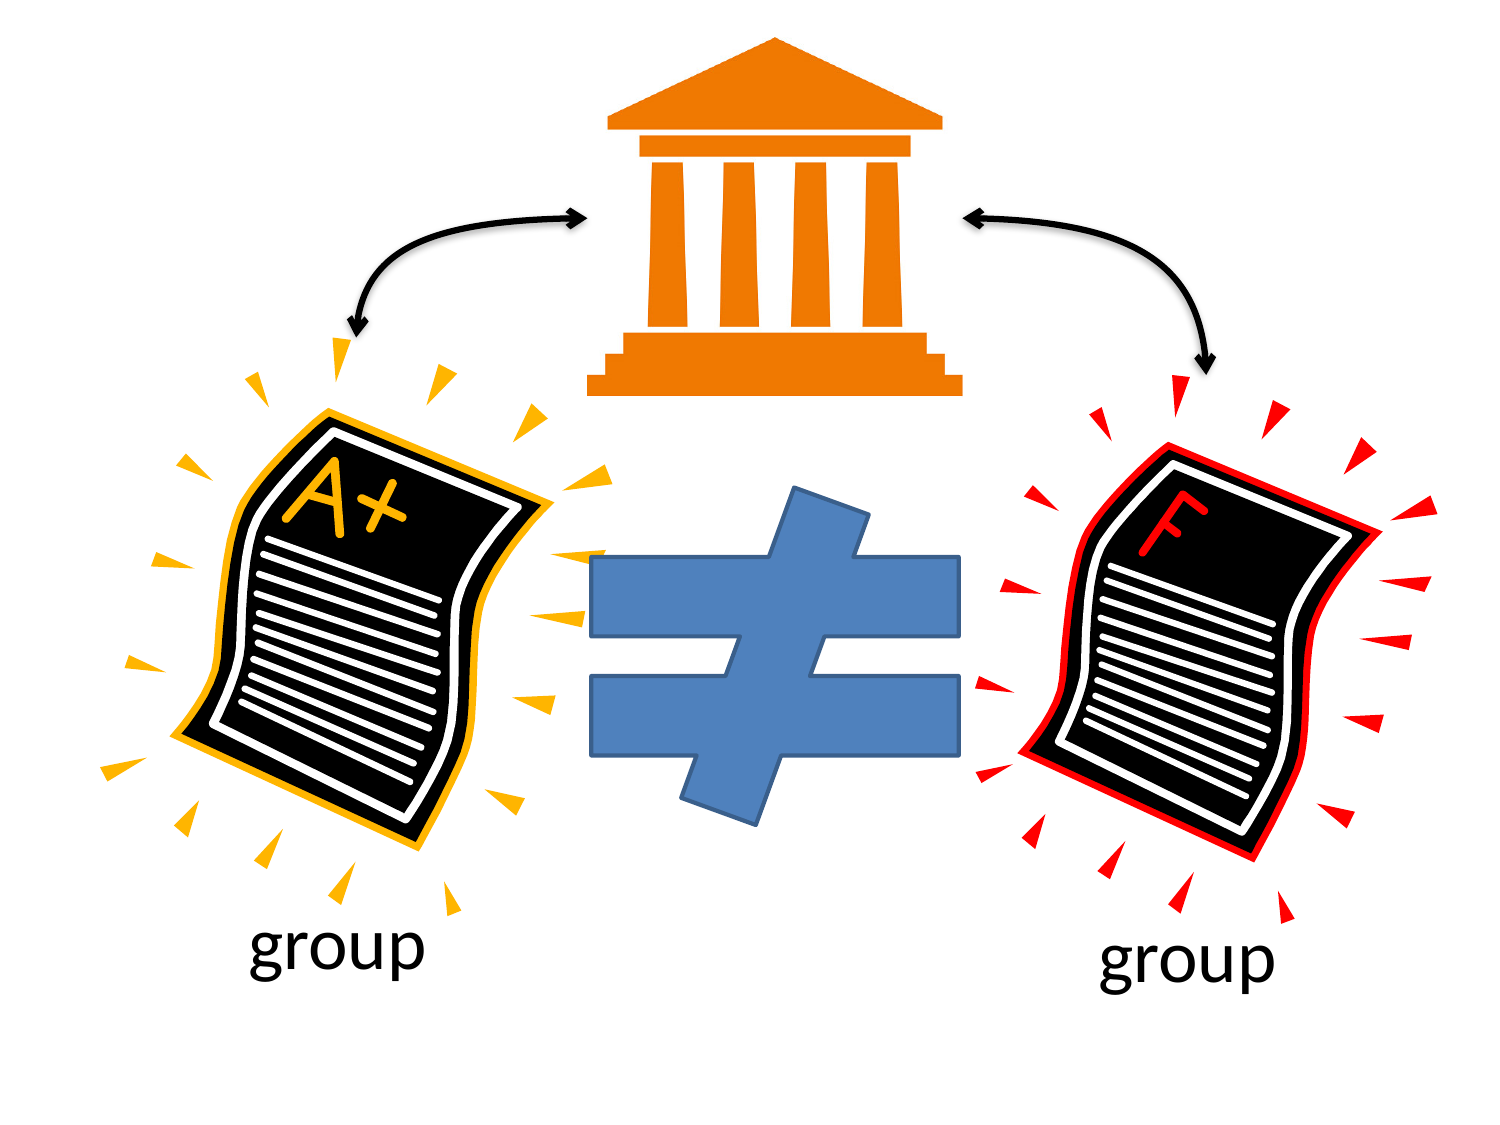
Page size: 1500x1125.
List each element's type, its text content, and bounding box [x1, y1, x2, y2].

text_box group [112, 926, 563, 993]
text_box group [950, 899, 1425, 1005]
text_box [962, 217, 1207, 376]
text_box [355, 218, 588, 338]
picture [974, 374, 1438, 925]
text_box [616, 485, 961, 827]
picture [99, 37, 963, 917]
